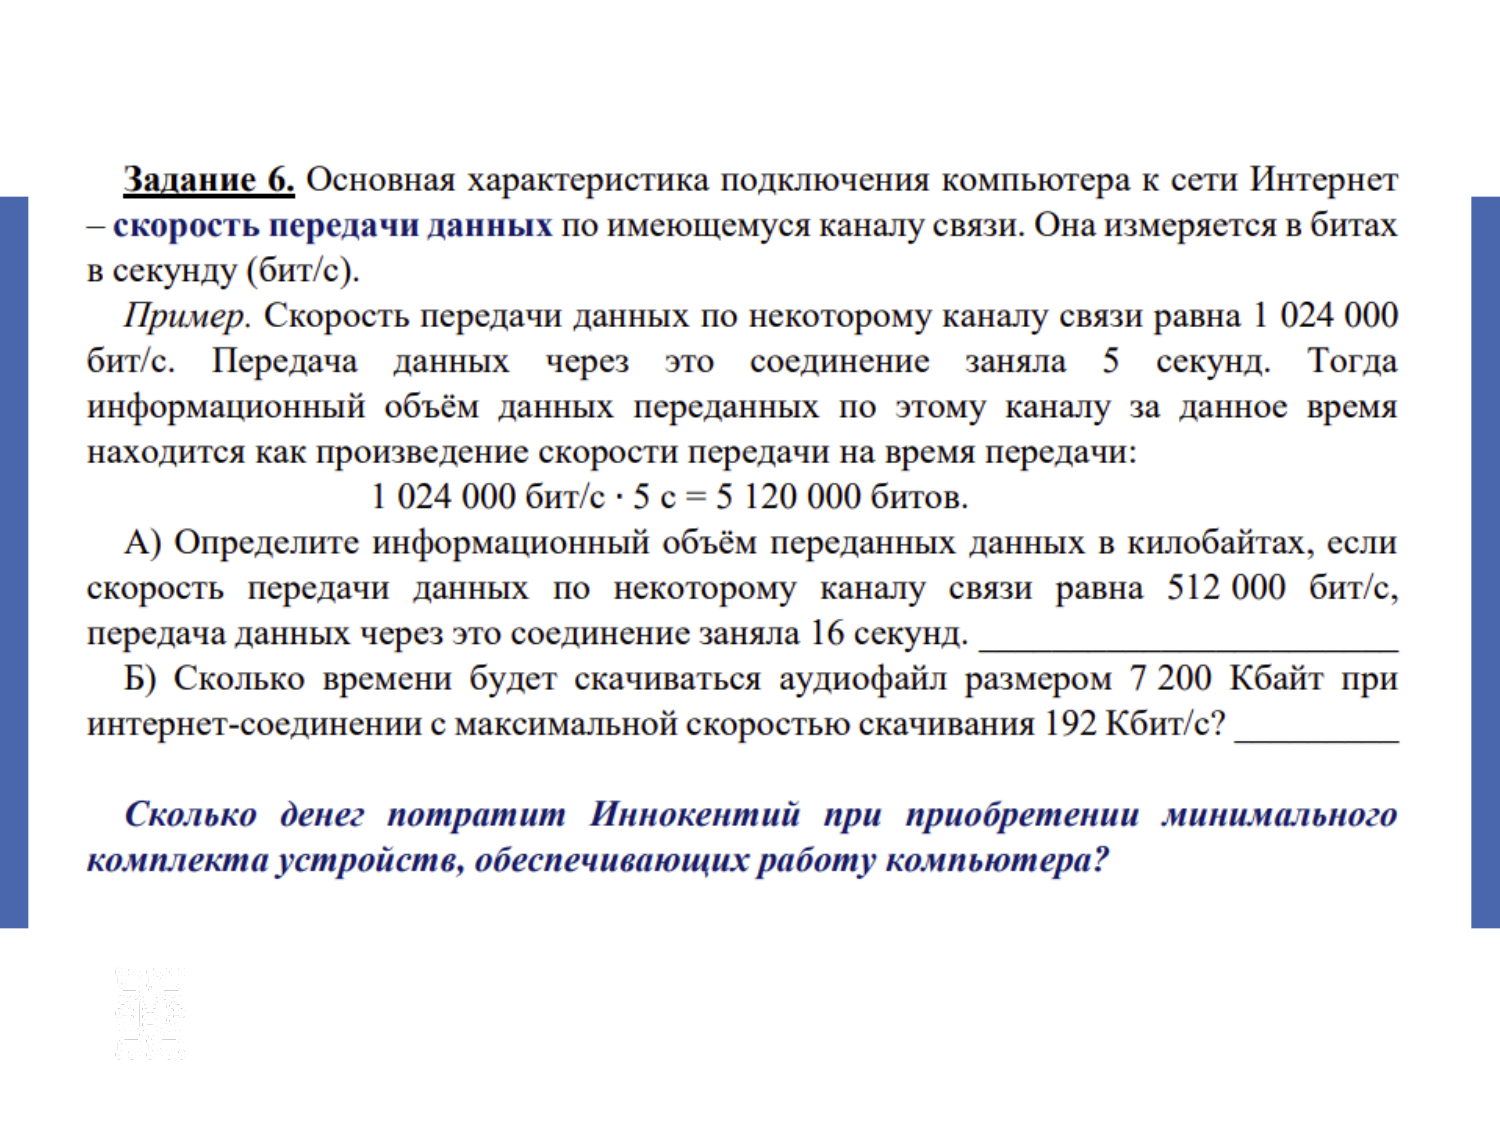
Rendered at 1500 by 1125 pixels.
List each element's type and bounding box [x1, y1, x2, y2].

picture [113, 964, 187, 1062]
text_box [1470, 196, 1500, 929]
picture [42, 144, 1458, 901]
text_box [0, 196, 29, 929]
